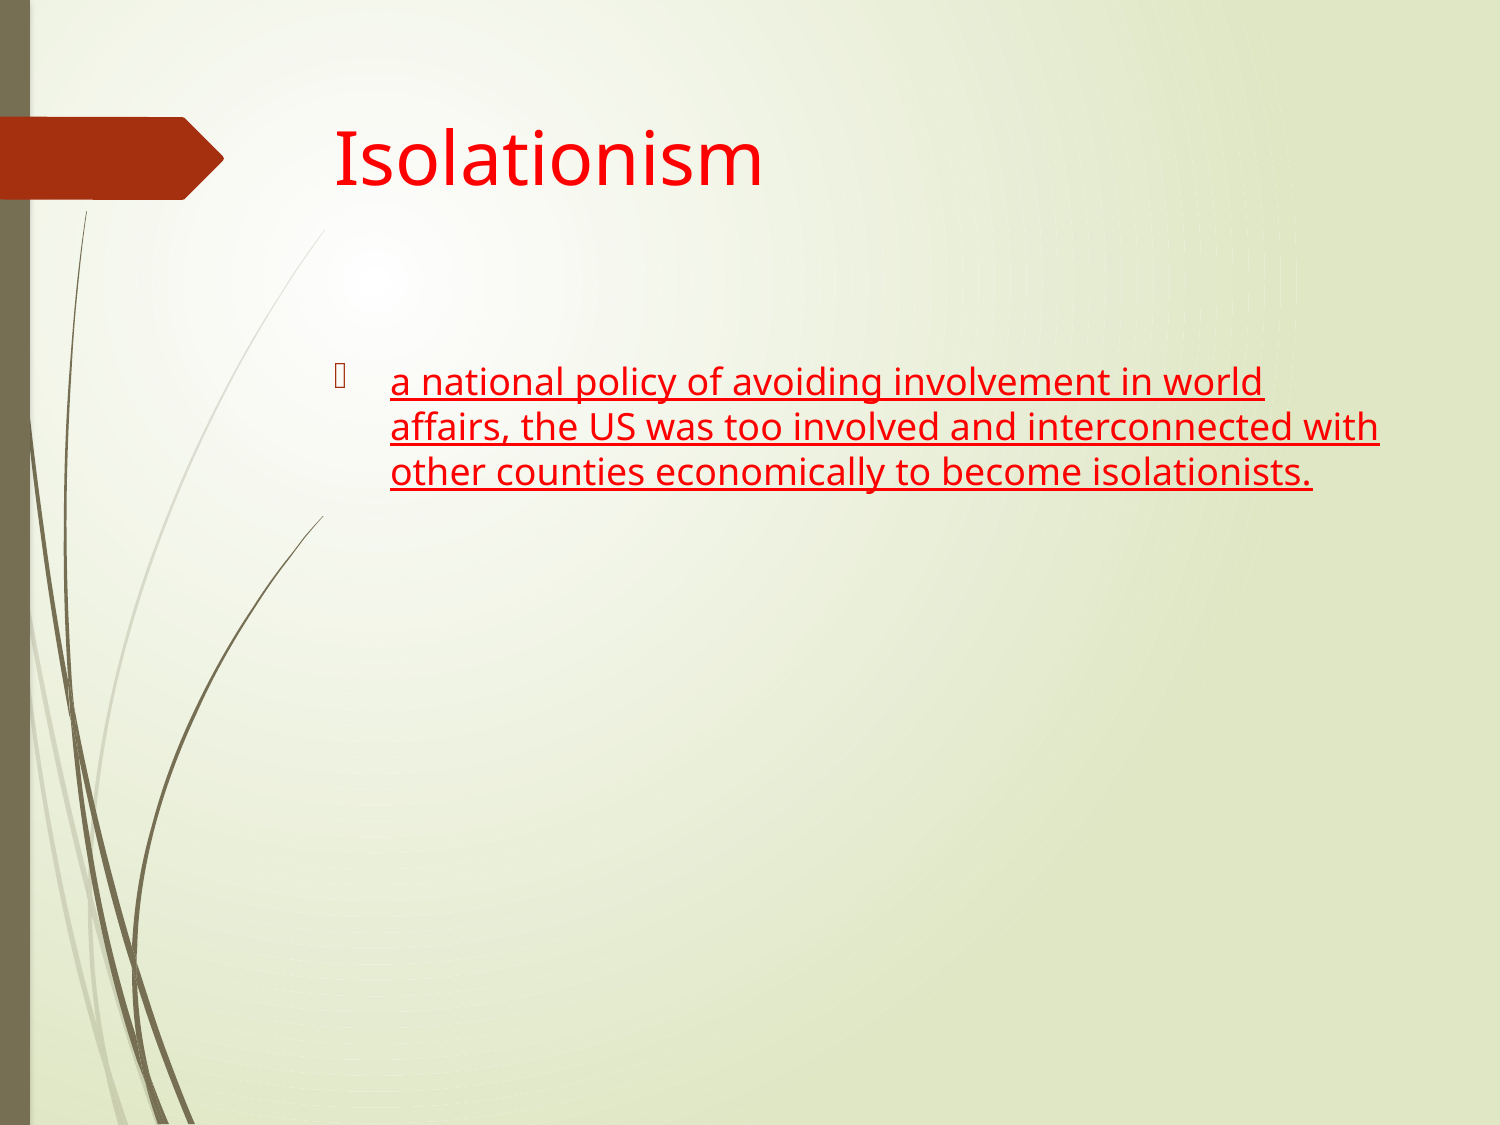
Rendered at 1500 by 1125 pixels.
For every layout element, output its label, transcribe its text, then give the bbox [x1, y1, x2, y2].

list a national policy of avoiding involvement in world affairs, the US was too involved and interconnected with other counties economically to become isolationists. [318, 350, 1400, 970]
title Isolationism [319, 102, 1400, 313]
